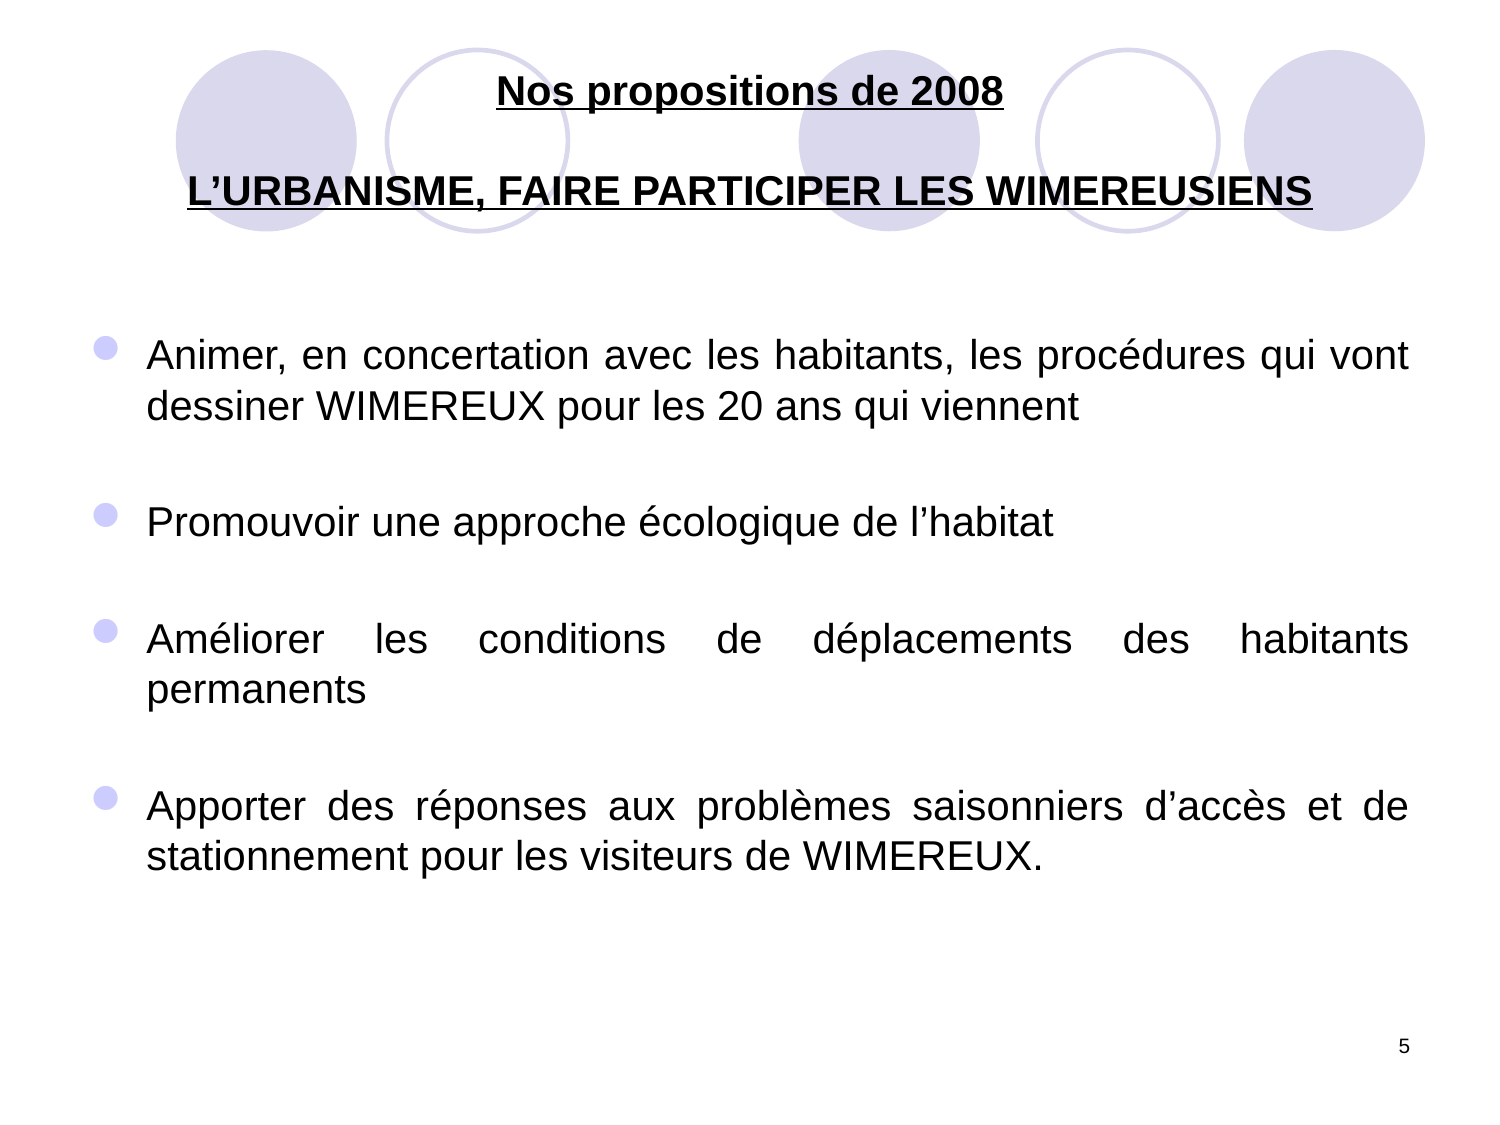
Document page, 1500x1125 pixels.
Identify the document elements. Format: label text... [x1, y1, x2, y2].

title Nos propositions de 2008 L’URBANISME, FAIRE PARTICIPER LES WIMEREUSIENS [74, 44, 1426, 233]
list Animer, en concertation avec les habitants, les procédures qui vont dessiner WIMEREUX pour les 20 ans qui viennent Promouvoir une approche écologique de l’habitat Améliorer les conditions de déplacements des habitants permanents Apporter des réponses aux problèmes saisonniers d’accès et de stationnement pour les visiteurs de WIMEREUX. [74, 262, 1426, 1006]
slide_number 5 [1074, 1024, 1426, 1101]
